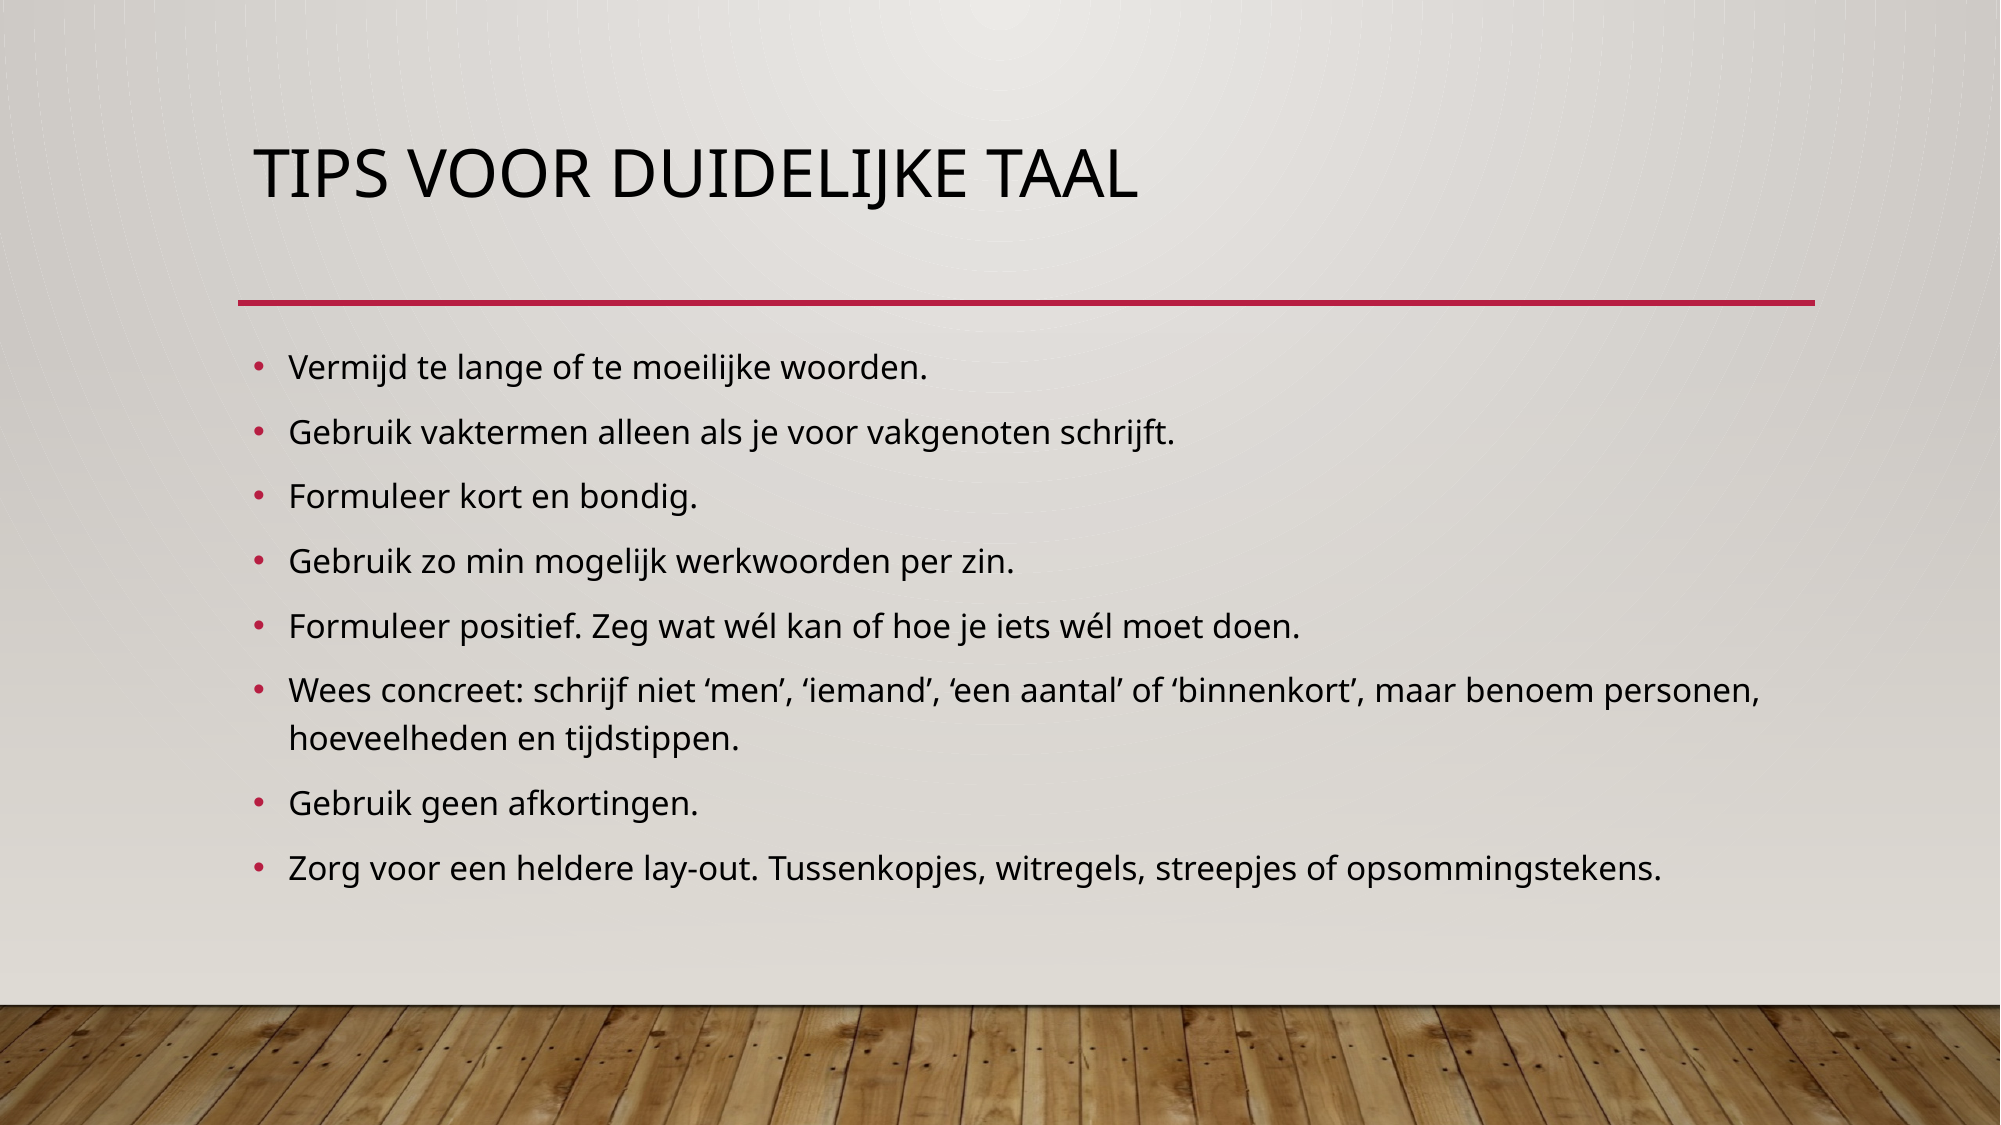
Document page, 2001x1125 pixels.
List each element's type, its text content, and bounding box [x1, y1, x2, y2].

picture [0, 1005, 2000, 1125]
title Tips voor duidelijke taal [238, 131, 1814, 305]
list Vermijd te lange of te moeilijke woorden. Gebruik vaktermen alleen als je voor vakgenoten schrijft. Formuleer kort en bondig. Gebruik zo min mogelijk werkwoorden per zin. Formuleer positief. Zeg wat wél kan of hoe je iets wél moet doen. Wees concreet: schrijf niet ‘men’, ‘iemand’, ‘een aantal’ of ‘binnenkort’, maar benoem personen, hoeveelheden en tijdstippen. Gebruik geen afkortingen. Zorg voor een heldere lay-out. Tussenkopjes, witregels, streepjes of opsommingstekens. [238, 330, 1814, 897]
